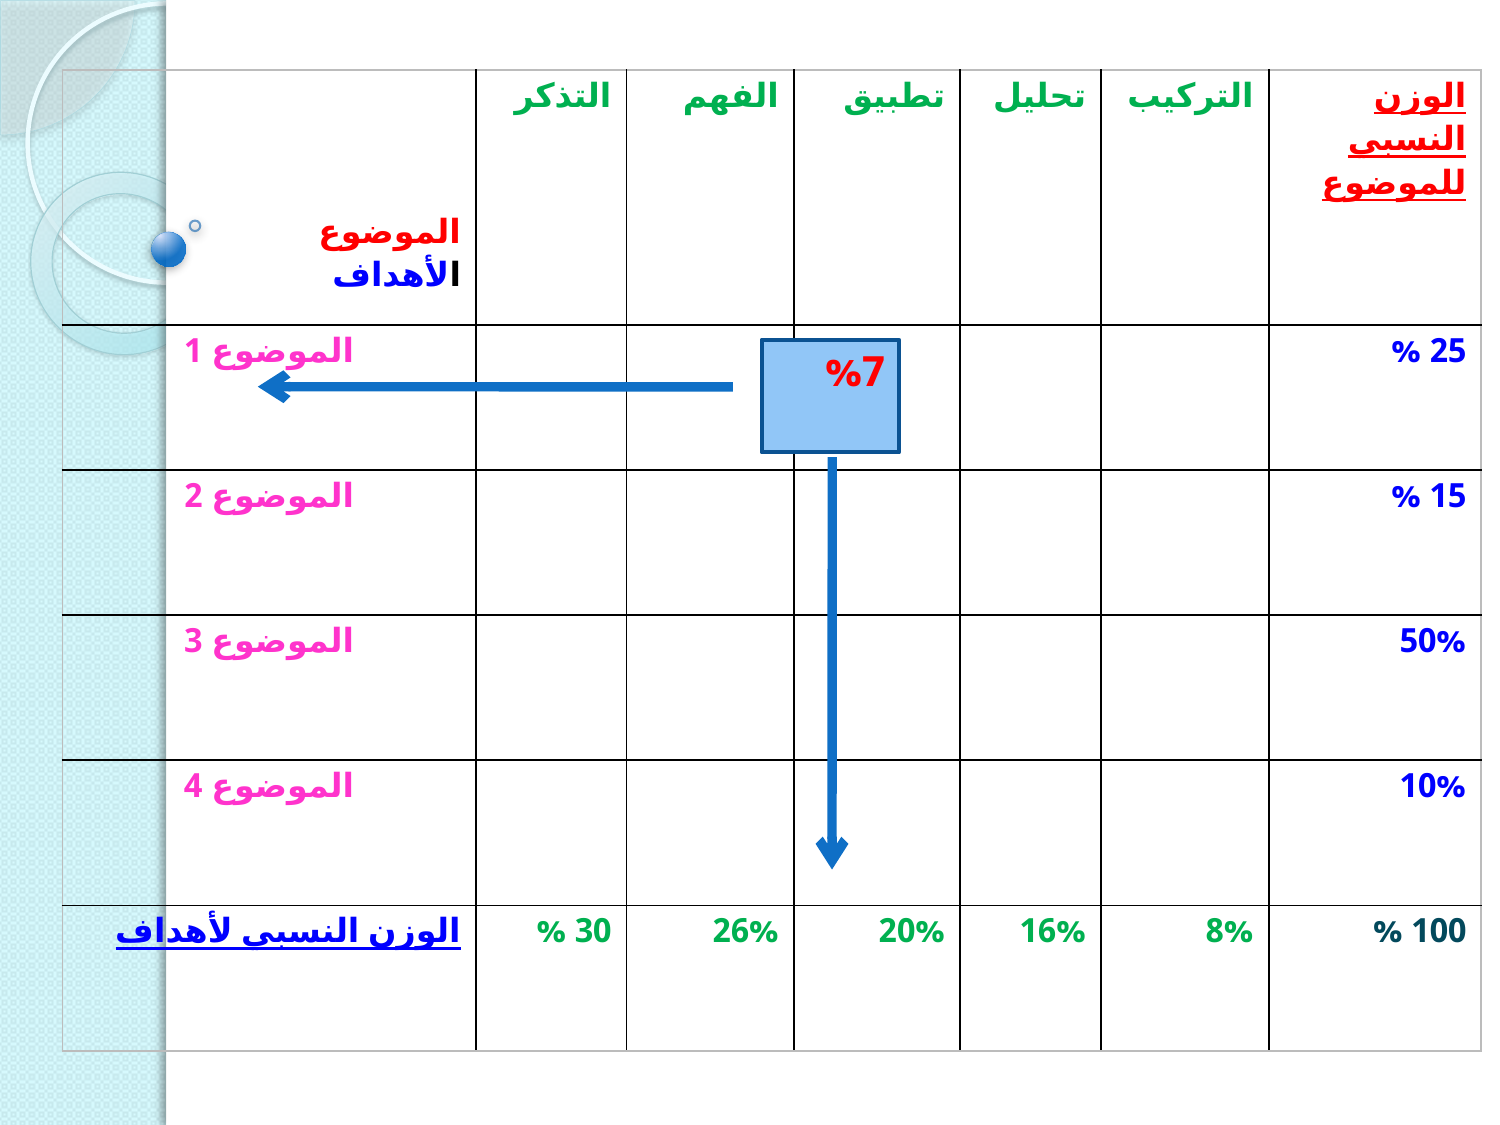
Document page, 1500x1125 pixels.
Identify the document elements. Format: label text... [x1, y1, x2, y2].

table_cell 100 % [1270, 906, 1480, 1050]
table_cell [477, 326, 626, 382]
table_cell [795, 616, 827, 661]
table_header تحليل [961, 71, 1100, 324]
table_cell [627, 616, 793, 662]
table_cell 8% [1102, 906, 1268, 1050]
table_cell الوزن النسبي لأهداف [63, 906, 475, 1050]
table_cell [837, 616, 959, 661]
table_cell [1102, 471, 1268, 614]
table_cell الموضوع 1 [63, 326, 475, 469]
table_cell [961, 326, 1100, 469]
table_cell [477, 761, 626, 905]
table_cell [795, 326, 959, 469]
table_cell [627, 673, 793, 759]
table_cell [1102, 616, 1268, 759]
table_cell 15 % [1270, 471, 1480, 614]
table_cell 20% [795, 906, 959, 1050]
table_cell 25 % [1270, 326, 1480, 469]
table_header الموضوع الأهداف [63, 71, 475, 324]
table_cell [795, 761, 959, 905]
table_cell الموضوع 3 [63, 616, 475, 759]
table_cell [837, 674, 959, 759]
table_cell [477, 398, 626, 469]
table_cell 50% [1270, 616, 1480, 759]
table_cell [961, 471, 1100, 614]
table_cell [795, 471, 827, 614]
table_cell [961, 616, 1100, 759]
table_cell 26% [627, 906, 793, 1050]
table_cell 16% [961, 906, 1100, 1050]
table_cell الموضوع 4 [63, 761, 475, 905]
table_cell الموضوع 2 [63, 471, 475, 614]
table_cell 10% [1270, 761, 1480, 905]
table_header التركيب [1102, 71, 1268, 324]
table_cell [837, 471, 959, 614]
table_cell [627, 326, 793, 469]
table_cell [627, 471, 793, 614]
table_cell [1102, 326, 1268, 469]
table_cell [795, 674, 827, 759]
text_box %7 [787, 337, 900, 403]
table_cell 30 % [477, 906, 626, 1050]
table_cell [477, 616, 626, 759]
table_header الفهم [627, 71, 793, 324]
table_cell [1102, 761, 1268, 905]
table_header التذكر [477, 71, 626, 324]
table_cell [477, 471, 626, 614]
table_cell [961, 761, 1100, 905]
text_box [760, 338, 901, 454]
table_cell [627, 761, 793, 905]
table_header تطبيق [795, 71, 959, 324]
table_header الوزن النسبي للموضوع [1270, 71, 1480, 324]
